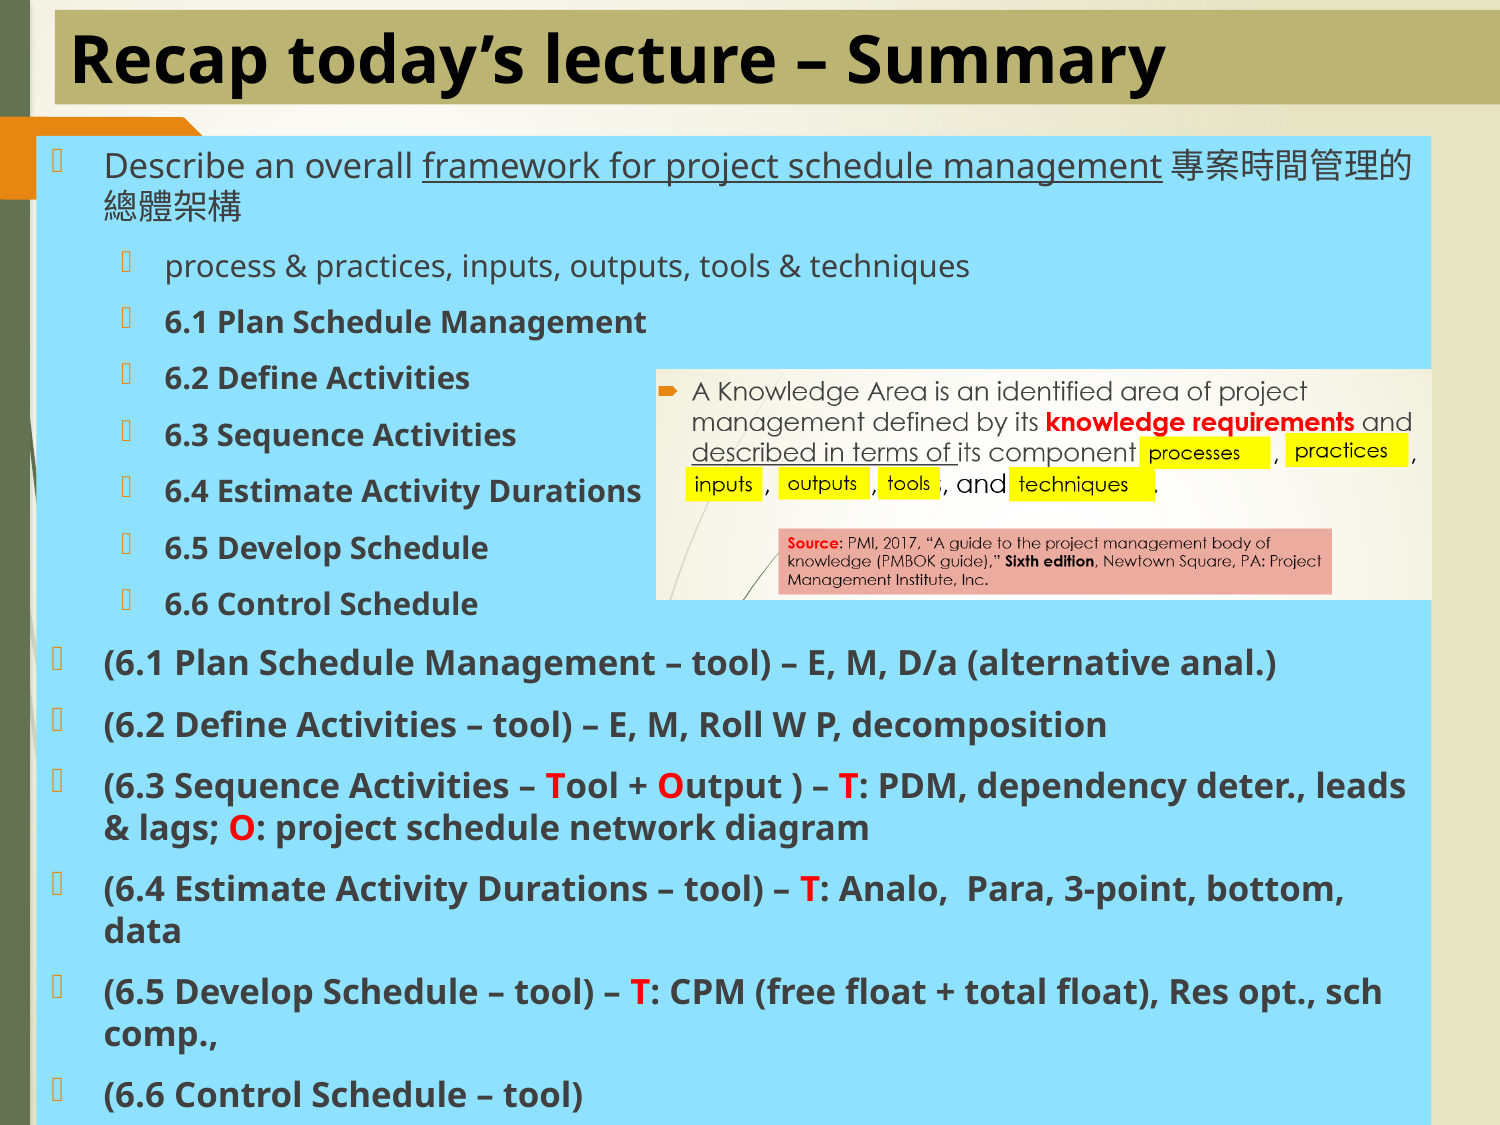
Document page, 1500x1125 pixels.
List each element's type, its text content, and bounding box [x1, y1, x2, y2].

list Describe an overall framework for project schedule management專案時間管理的總體架構 process & practices, inputs, outputs, tools & techniques 6.1 Plan Schedule Management 6.2 Define Activities 6.3 Sequence Activities 6.4 Estimate Activity Durations 6.5 Develop Schedule 6.6 Control Schedule (6.1 Plan Schedule Management – tool) – E, M, D/a (alternative anal.) (6.2 Define Activities – tool) – E, M, Roll W P, decomposition (6.3 Sequence Activities – Tool + Output ) – T: PDM, dependency deter., leads & lags; O: project schedule network diagram (6.4 Estimate Activity Durations – tool) – T: Analo, Para, 3-point, bottom, data (6.5 Develop Schedule – tool) – T: CPM (free float + total float), Res opt., sch comp., (6.6 Control Schedule – tool) [36, 135, 1432, 1125]
picture [655, 368, 1432, 601]
text_box Recap today’s lecture – Summary [54, 9, 1500, 105]
